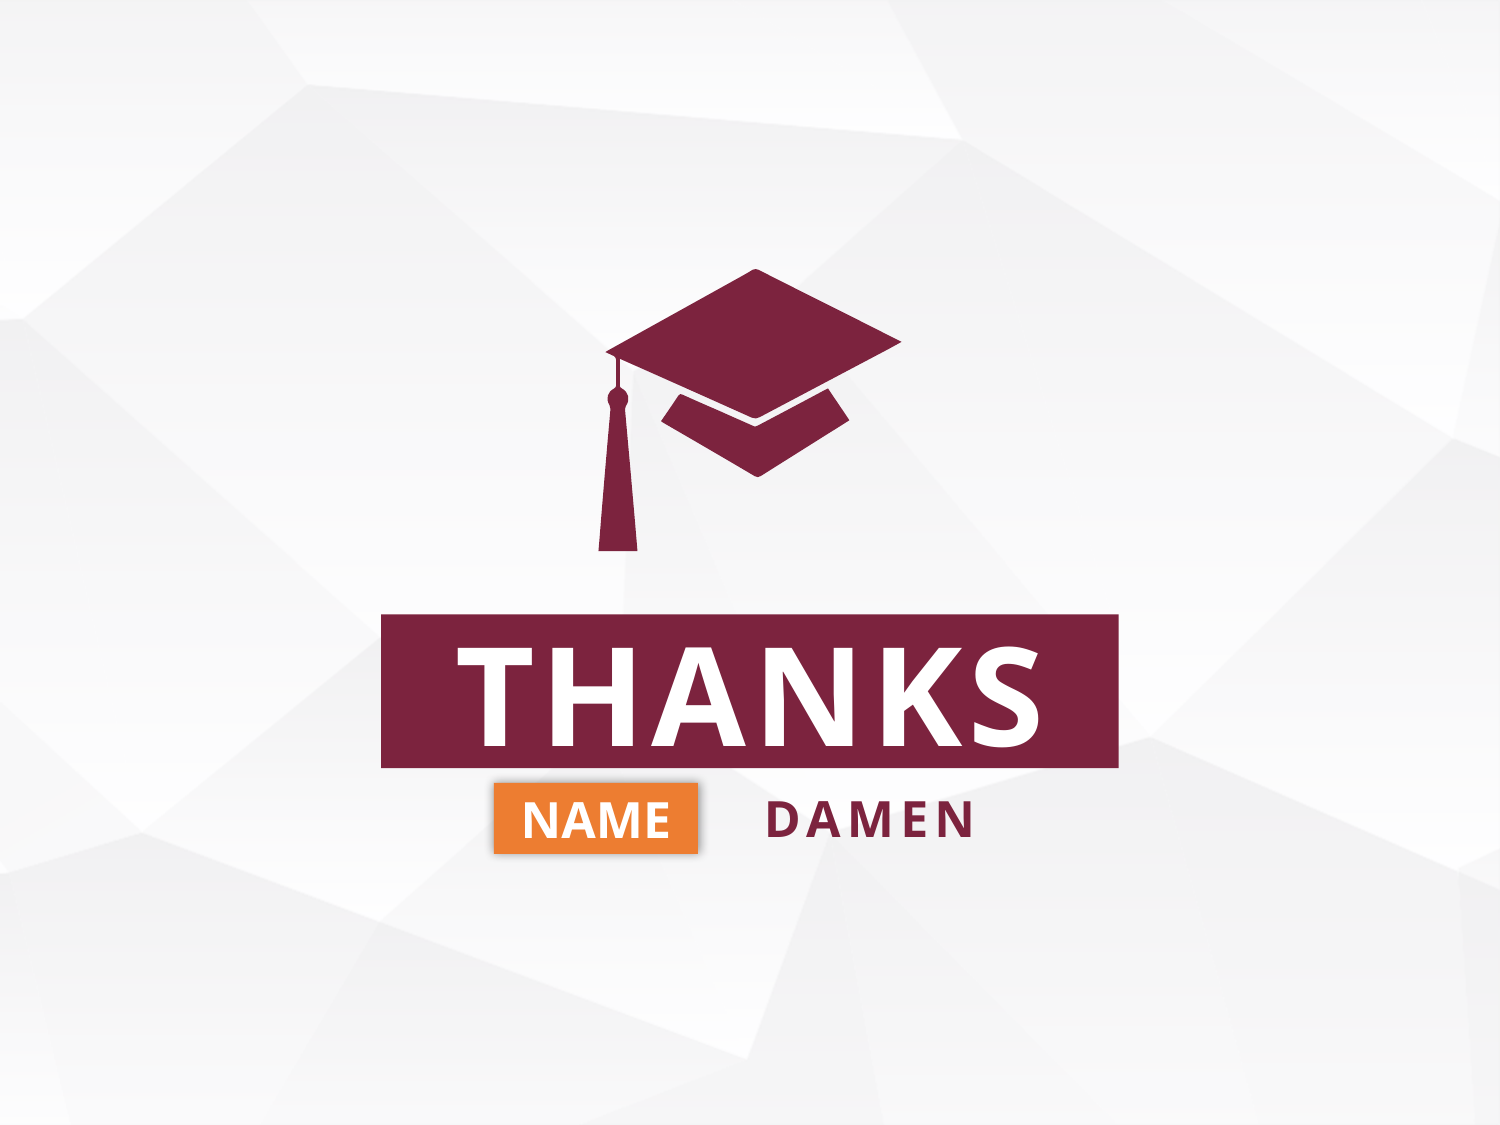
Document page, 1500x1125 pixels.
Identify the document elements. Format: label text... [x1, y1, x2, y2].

picture [0, 0, 1500, 1125]
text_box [598, 268, 902, 552]
text_box THANKS [380, 613, 1120, 769]
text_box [493, 780, 1007, 857]
